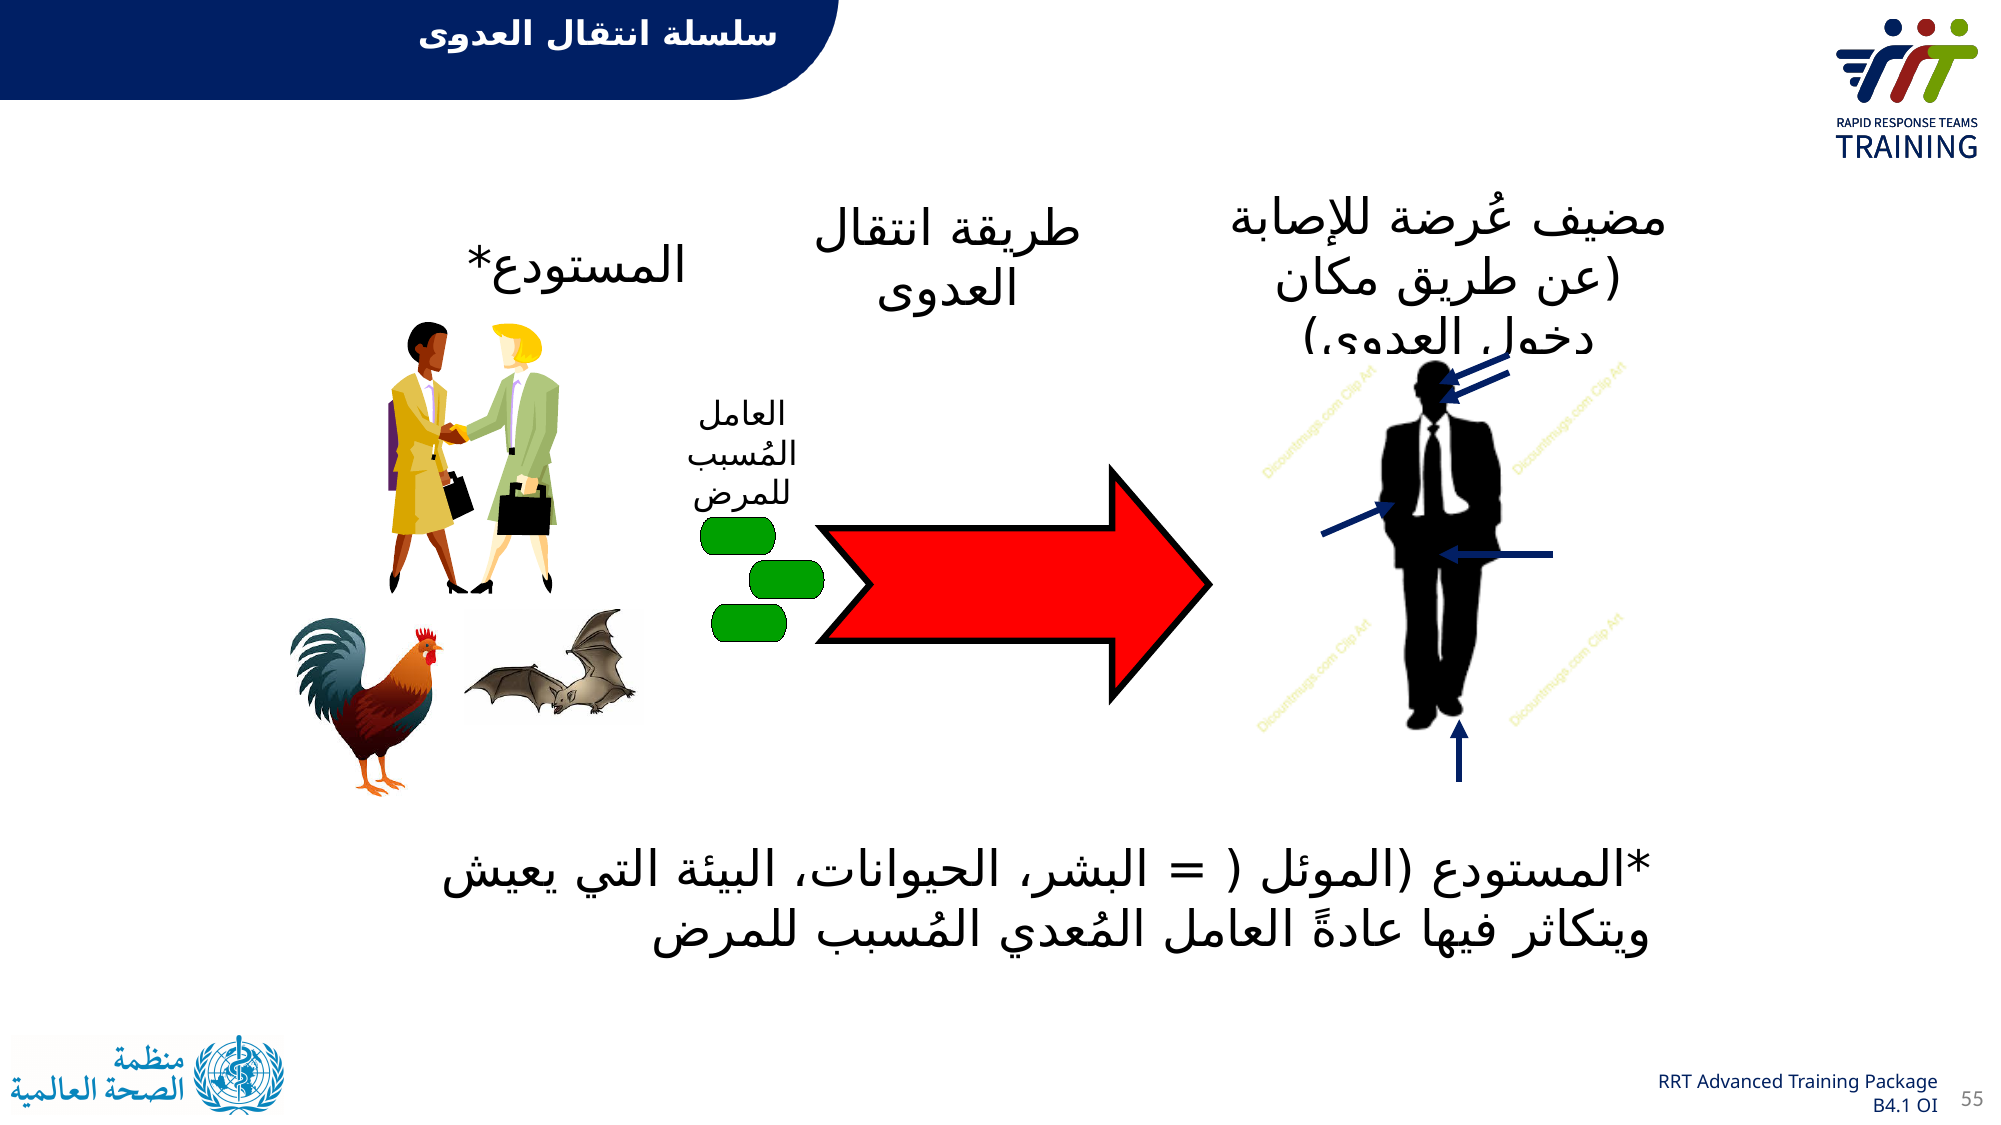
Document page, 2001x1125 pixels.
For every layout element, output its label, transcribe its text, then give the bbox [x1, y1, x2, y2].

picture [0, 0, 839, 100]
picture [11, 1035, 284, 1115]
text_box [700, 517, 776, 555]
picture [241, 1050, 247, 1059]
text_box [749, 560, 825, 599]
text_box سلسلة انتقال العدوى [24, 8, 787, 61]
text_box [711, 604, 787, 642]
picture [290, 618, 444, 797]
picture [1835, 19, 1978, 167]
picture [1247, 354, 1631, 737]
text_box المستودع* [359, 224, 695, 300]
text_box طريقة انتقال العدوى [768, 187, 1129, 323]
text_box [821, 472, 1210, 698]
text_box *المستودع (الموئل ( = البشر، الحيوانات، البيئة التي يعيش ويتكاثر فيها عادةً العامل المُعدي المُسبب للمرض [340, 829, 1660, 965]
picture [463, 609, 644, 725]
text_box العامل المُسبب للمرض [655, 384, 829, 519]
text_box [388, 321, 560, 594]
text_box مضيف عُرضة للإصابة (عن طريق مكان دخول العدوى) [1206, 177, 1692, 372]
